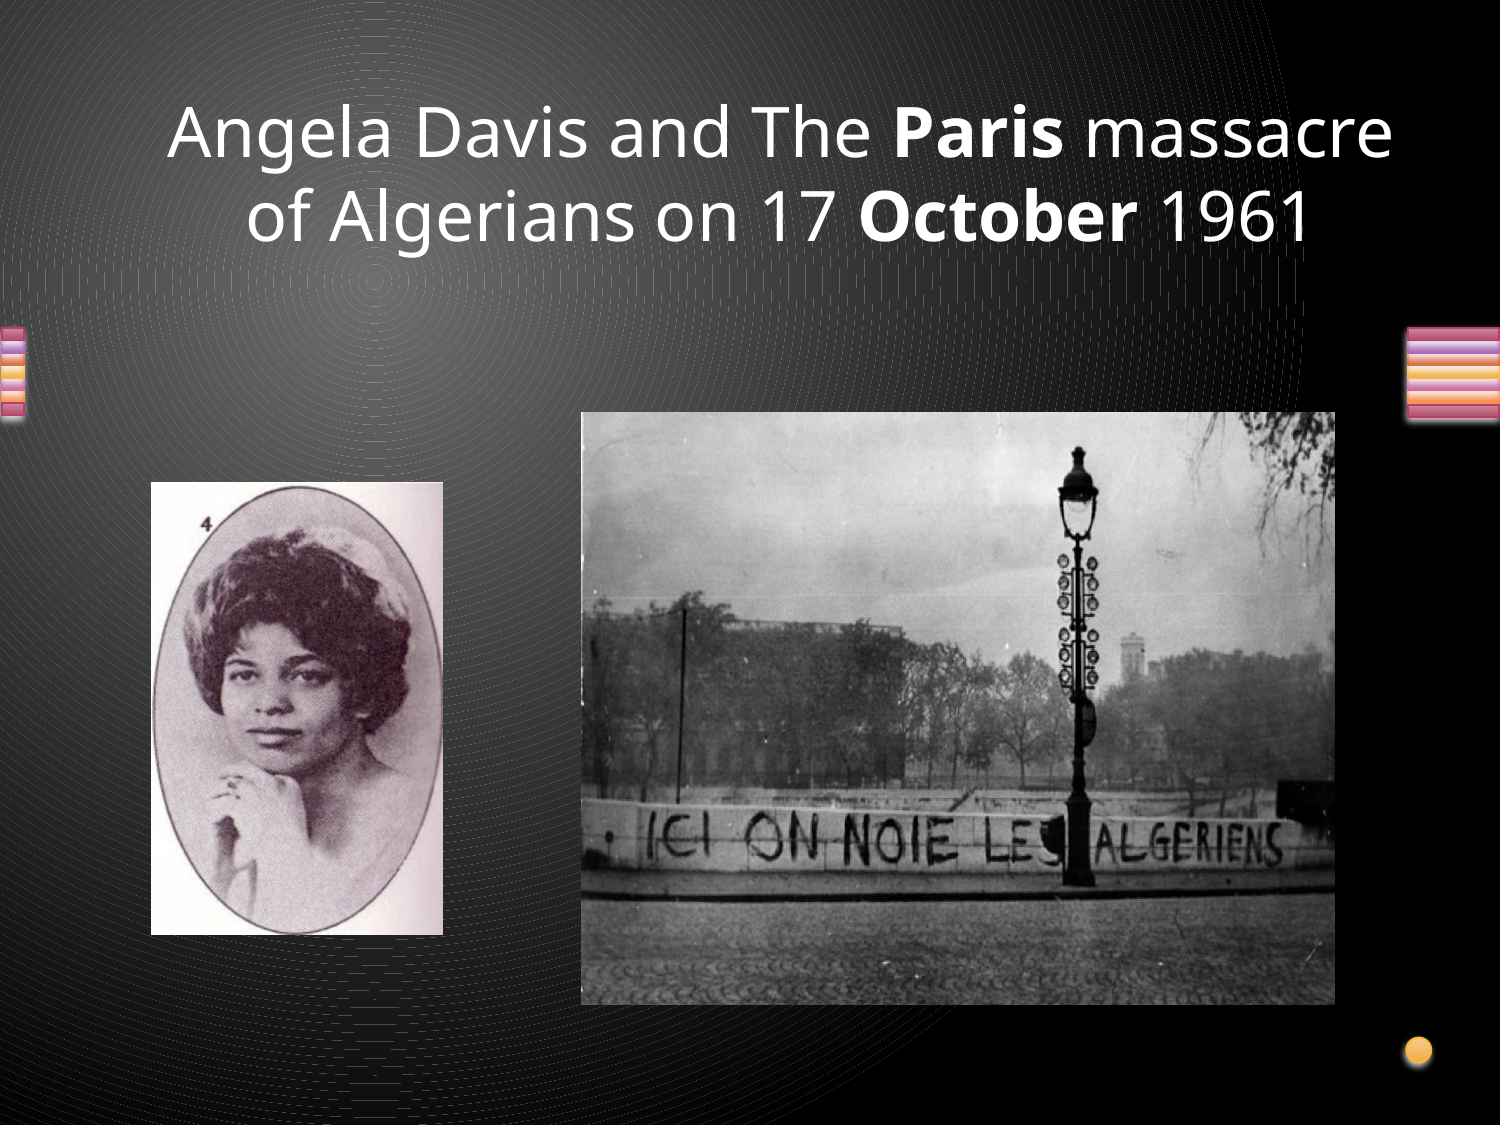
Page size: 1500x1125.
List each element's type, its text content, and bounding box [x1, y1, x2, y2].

picture [581, 411, 1336, 1005]
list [150, 482, 444, 935]
title Angela Davis and The Paris massacre of Algerians on 17 October 1961 [150, 75, 1413, 263]
